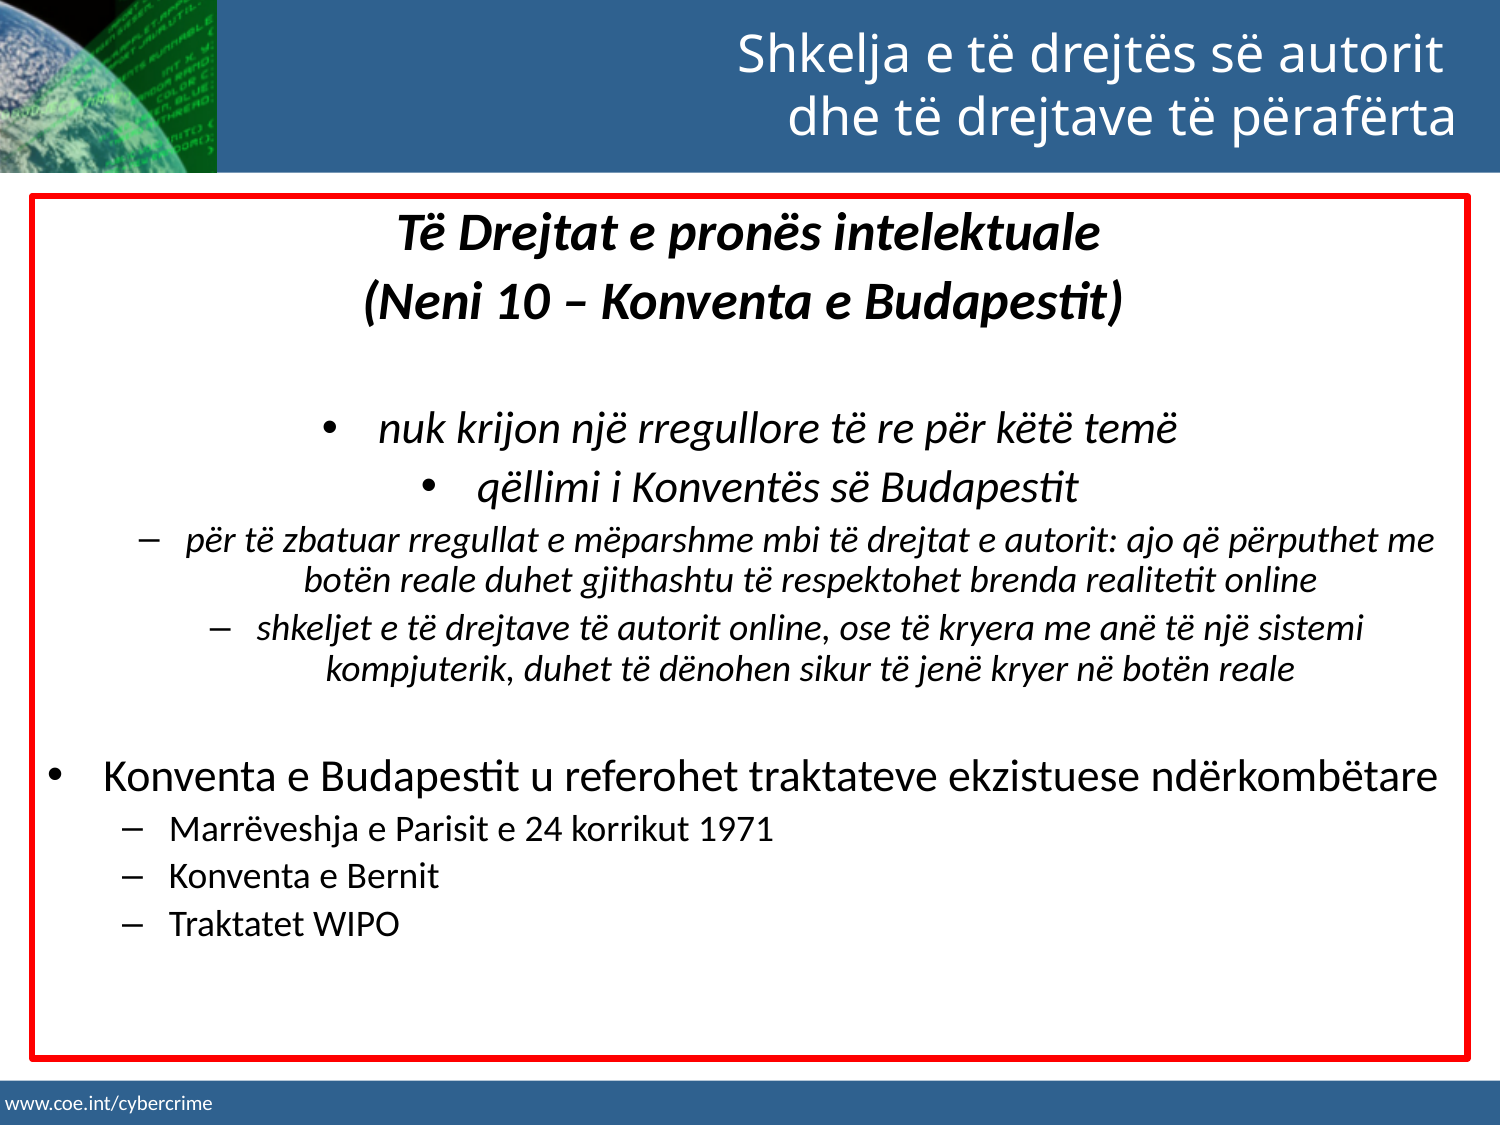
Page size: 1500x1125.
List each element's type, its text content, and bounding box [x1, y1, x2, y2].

text_box Të Drejtat e pronës intelektuale (Neni 10 – Konventa e Budapestit) nuk krijon një rregullore të re për këtë temë qëllimi i Konventës së Budapestit për të zbatuar rregullat e mëparshme mbi të drejtat e autorit: ajo që përputhet me botën reale duhet gjithashtu të respektohet brenda realitetit online shkeljet e të drejtave të autorit online, ose të kryera me anë të një sistemi kompjuterik, duhet të dënohen sikur të jenë kryer në botën reale Konventa e Budapestit u referohet traktateve ekzistuese ndërkombëtare Marrëveshja e Parisit e 24 korrikut 1971 Konventa e Bernit Traktatet WIPO [32, 196, 1468, 1059]
text_box Shkelja e të drejtës së autorit dhe të drejtave të përafërta [220, 13, 1473, 154]
picture [0, 0, 217, 173]
